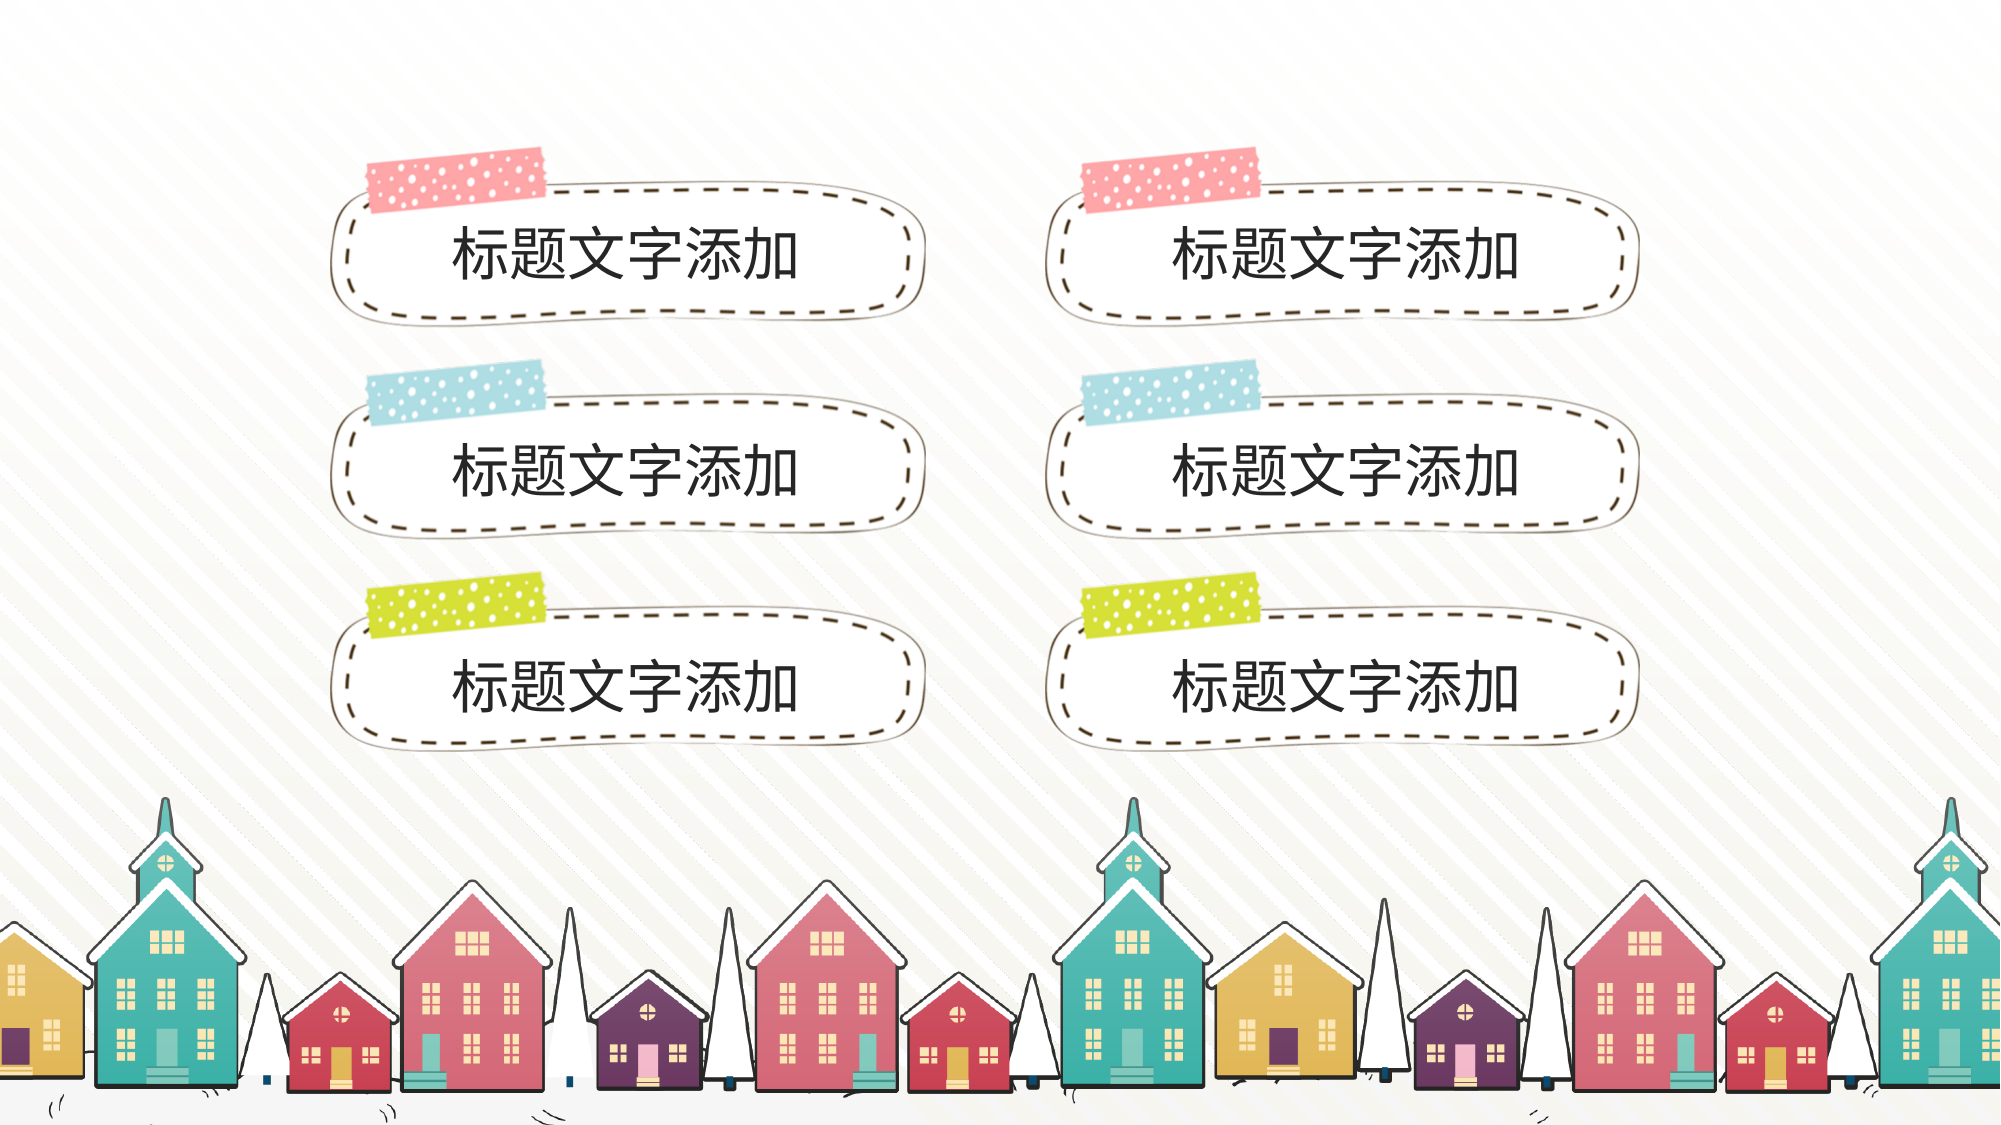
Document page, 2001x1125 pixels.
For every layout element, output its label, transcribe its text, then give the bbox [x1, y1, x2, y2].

picture [1045, 146, 1640, 752]
picture [0, 1035, 2000, 1125]
text_box 标题文字添加 [0, 907, 2000, 965]
picture [330, 146, 926, 752]
